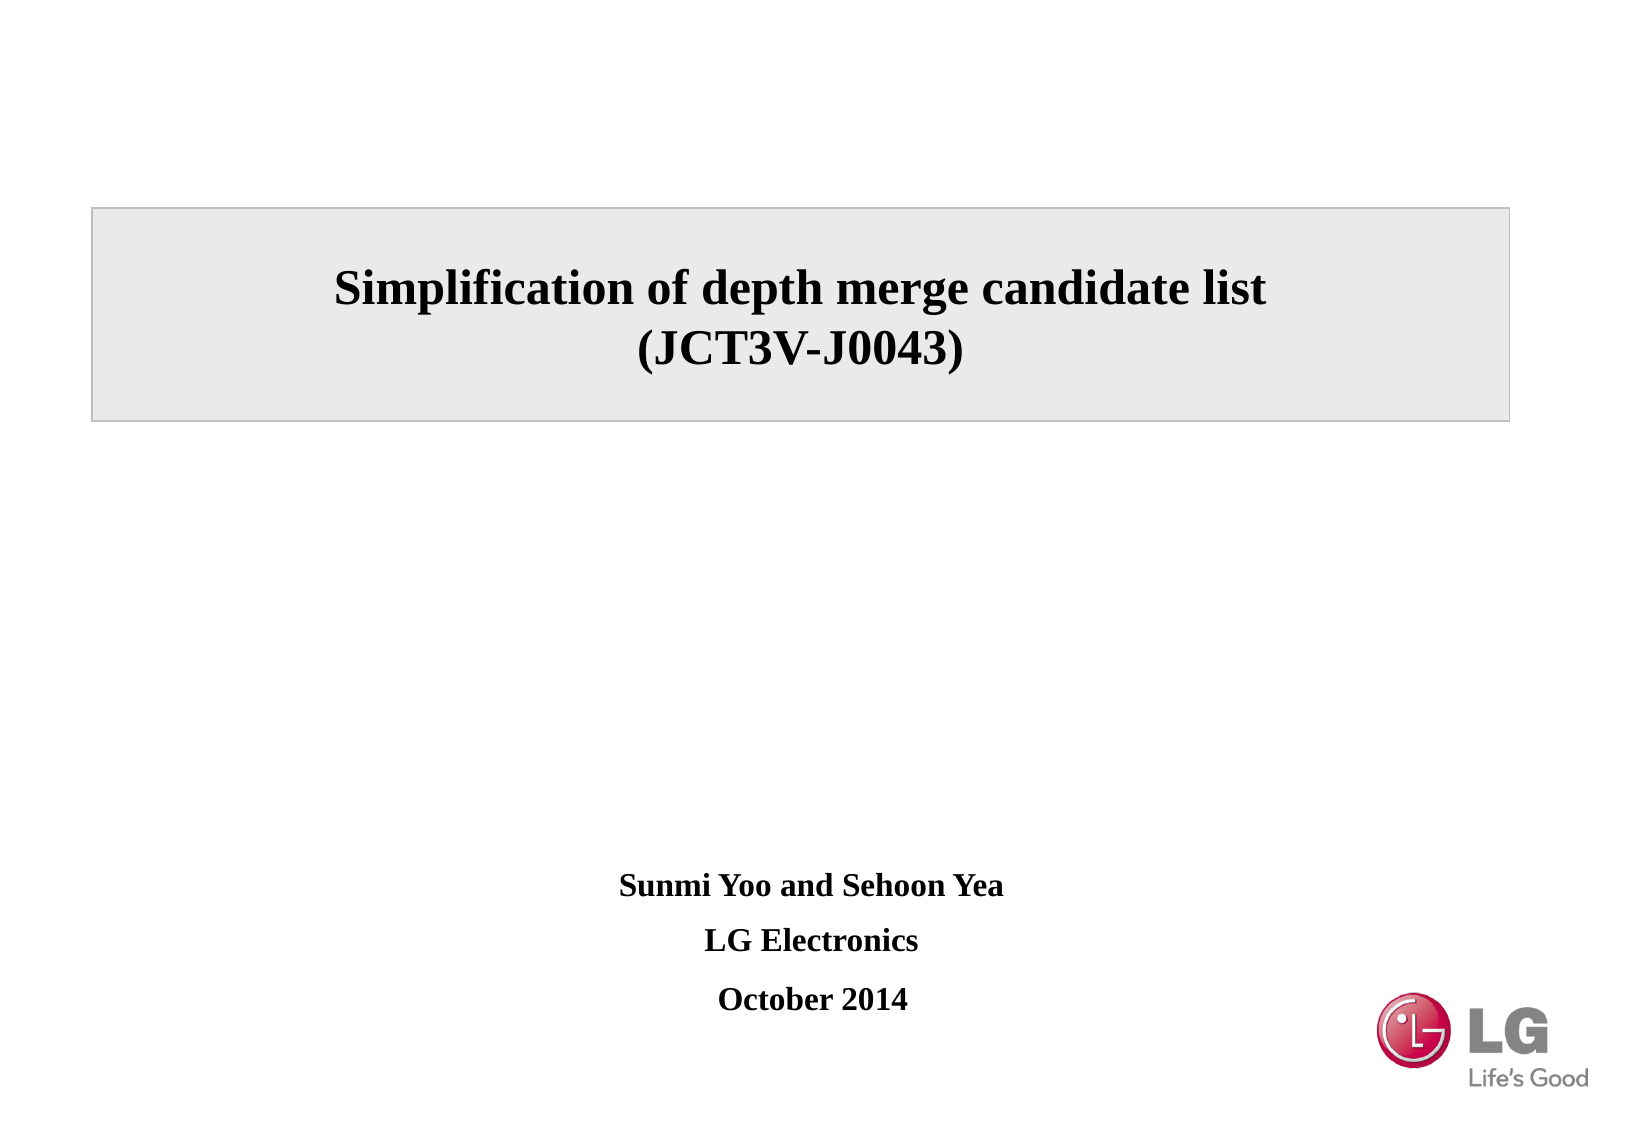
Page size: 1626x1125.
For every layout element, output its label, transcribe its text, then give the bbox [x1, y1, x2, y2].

text_box LG Electronics [651, 910, 972, 966]
text_box Simplification of depth merge candidate list (JCT3V-J0043) [91, 208, 1510, 421]
picture [1375, 985, 1588, 1093]
text_box Sunmi Yoo and Sehoon Yea [566, 855, 1058, 911]
text_box October 2014 [665, 969, 961, 1024]
